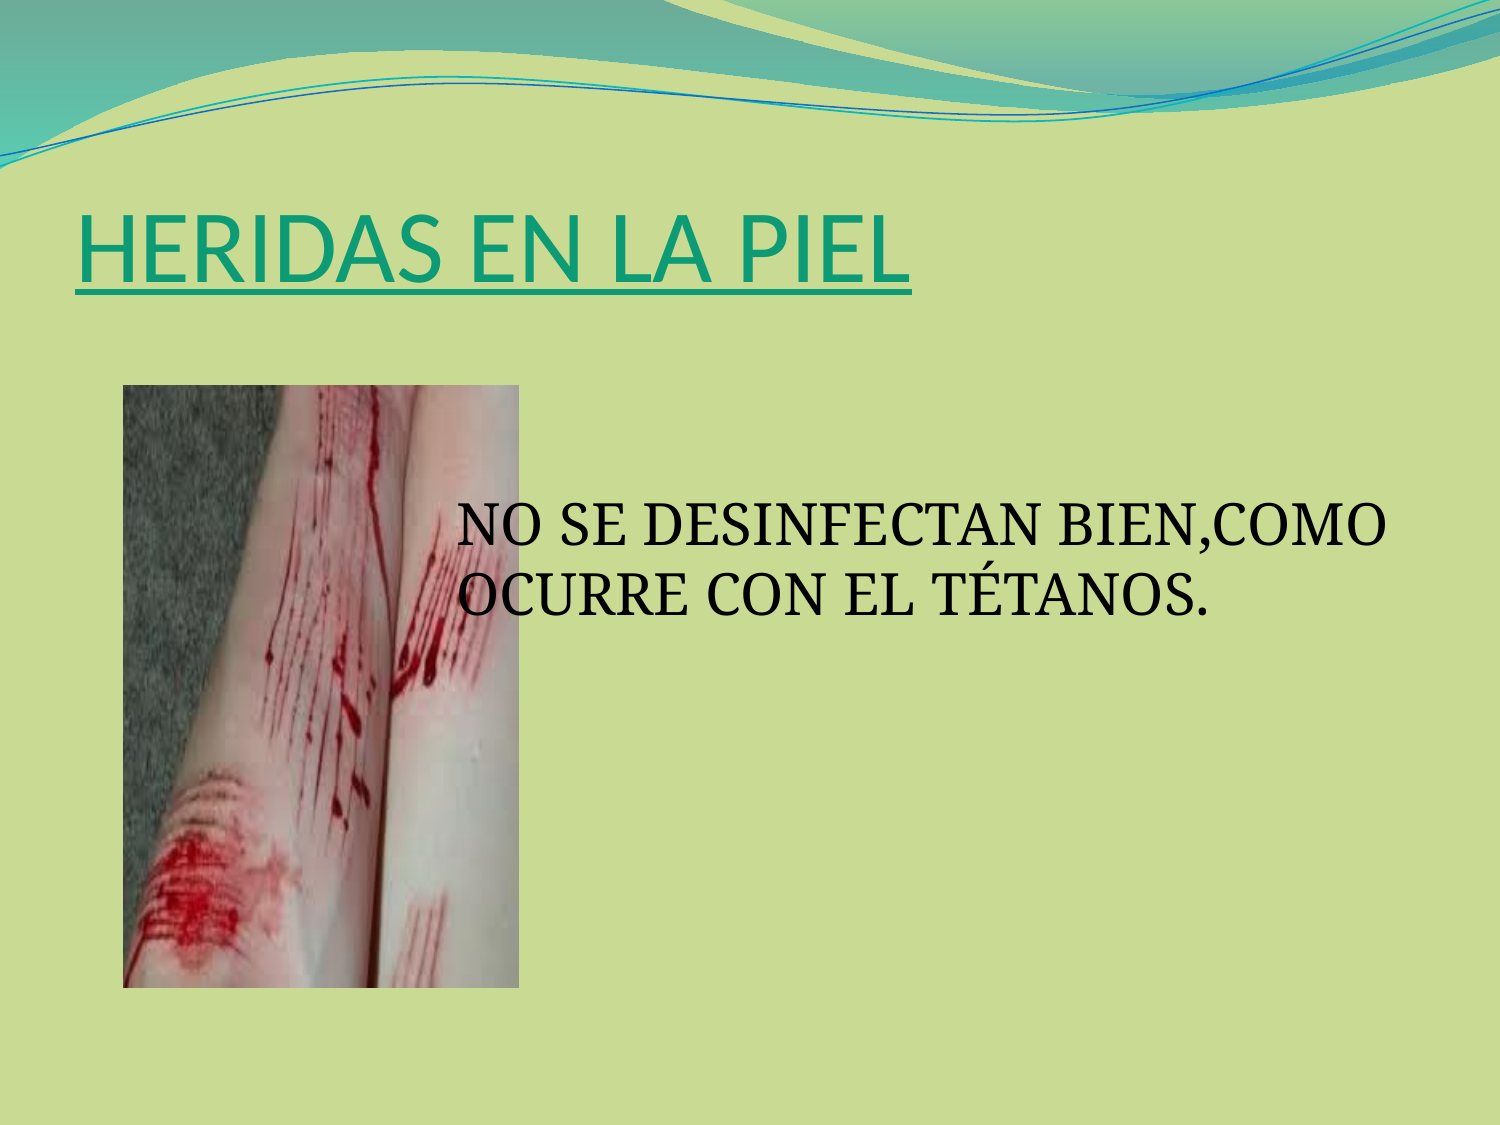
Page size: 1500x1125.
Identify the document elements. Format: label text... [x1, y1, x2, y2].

picture [123, 385, 519, 988]
title HERIDAS EN LA PIEL [75, 115, 1425, 303]
text_box NO SE DESINFECTAN BIEN,COMO OCURRE CON EL TÉTANOS. [529, 479, 1404, 635]
